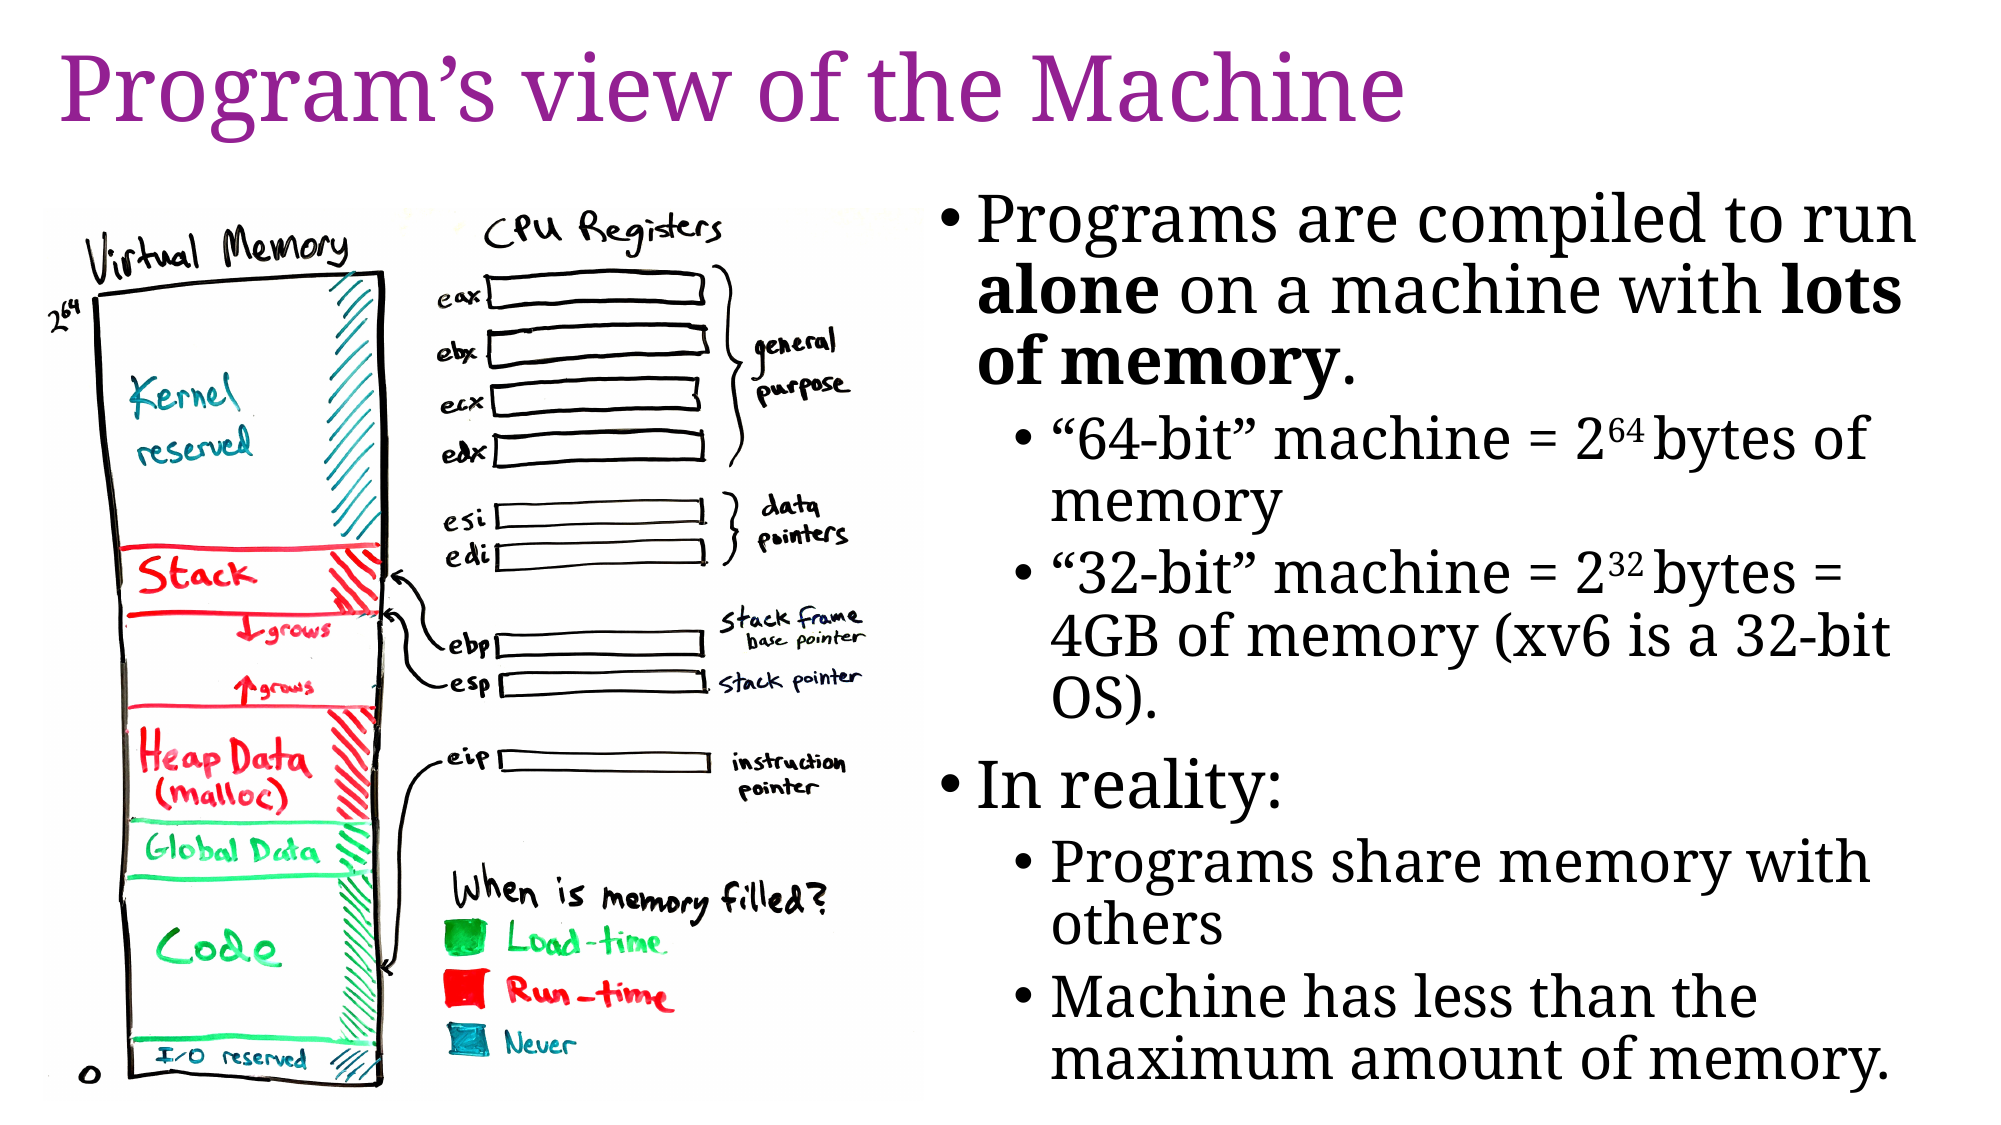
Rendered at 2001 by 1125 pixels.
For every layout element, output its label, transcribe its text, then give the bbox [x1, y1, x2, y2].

list Programs are compiled to run alone on a machine with lots of memory. “64-bit” machine = 264 bytes of memory “32-bit” machine = 232 bytes = 4GB of memory (xv6 is a 32-bit OS). In reality: Programs share memory with others Machine has less than the maximum amount of memory. [924, 177, 1976, 1101]
title Program’s view of the Machine [43, 25, 1953, 158]
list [43, 208, 925, 1101]
